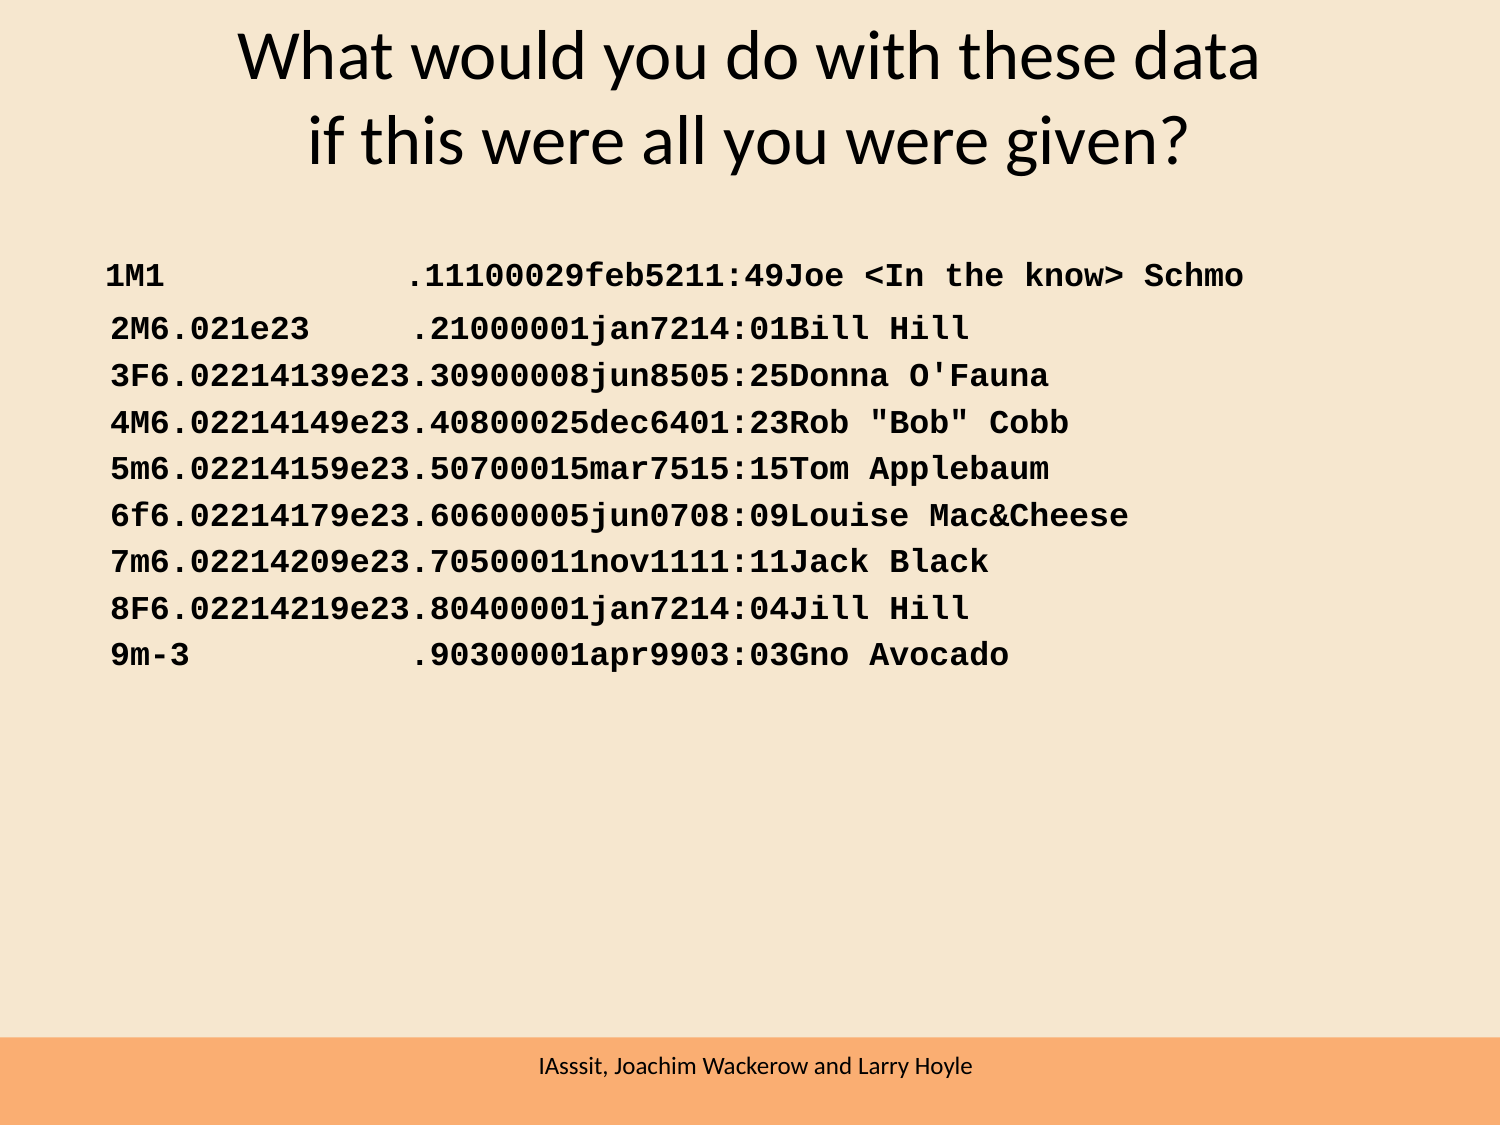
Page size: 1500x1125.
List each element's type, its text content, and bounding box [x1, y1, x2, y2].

title What would you do with these data if this were all you were given? [75, 0, 1425, 188]
footer IAsssit, Joachim Wackerow and Larry Hoyle [399, 1042, 1113, 1103]
list 1M1 .11100029feb5211:49Joe <In the know> Schmo 2M6.021e23 .21000001jan7214:01Bill Hill 3F6.02214139e23.30900008jun8505:25Donna O'Fauna 4M6.02214149e23.40800025dec6401:23Rob "Bob" Cobb 5m6.02214159e23.50700015mar7515:15Tom Applebaum 6f6.02214179e23.60600005jun0708:09Louise Mac&Cheese 7m6.02214209e23.70500011nov1111:11Jack Black 8F6.02214219e23.80400001jan7214:04Jill Hill 9m-3 .90300001apr9903:03Gno Avocado [75, 212, 1425, 1005]
